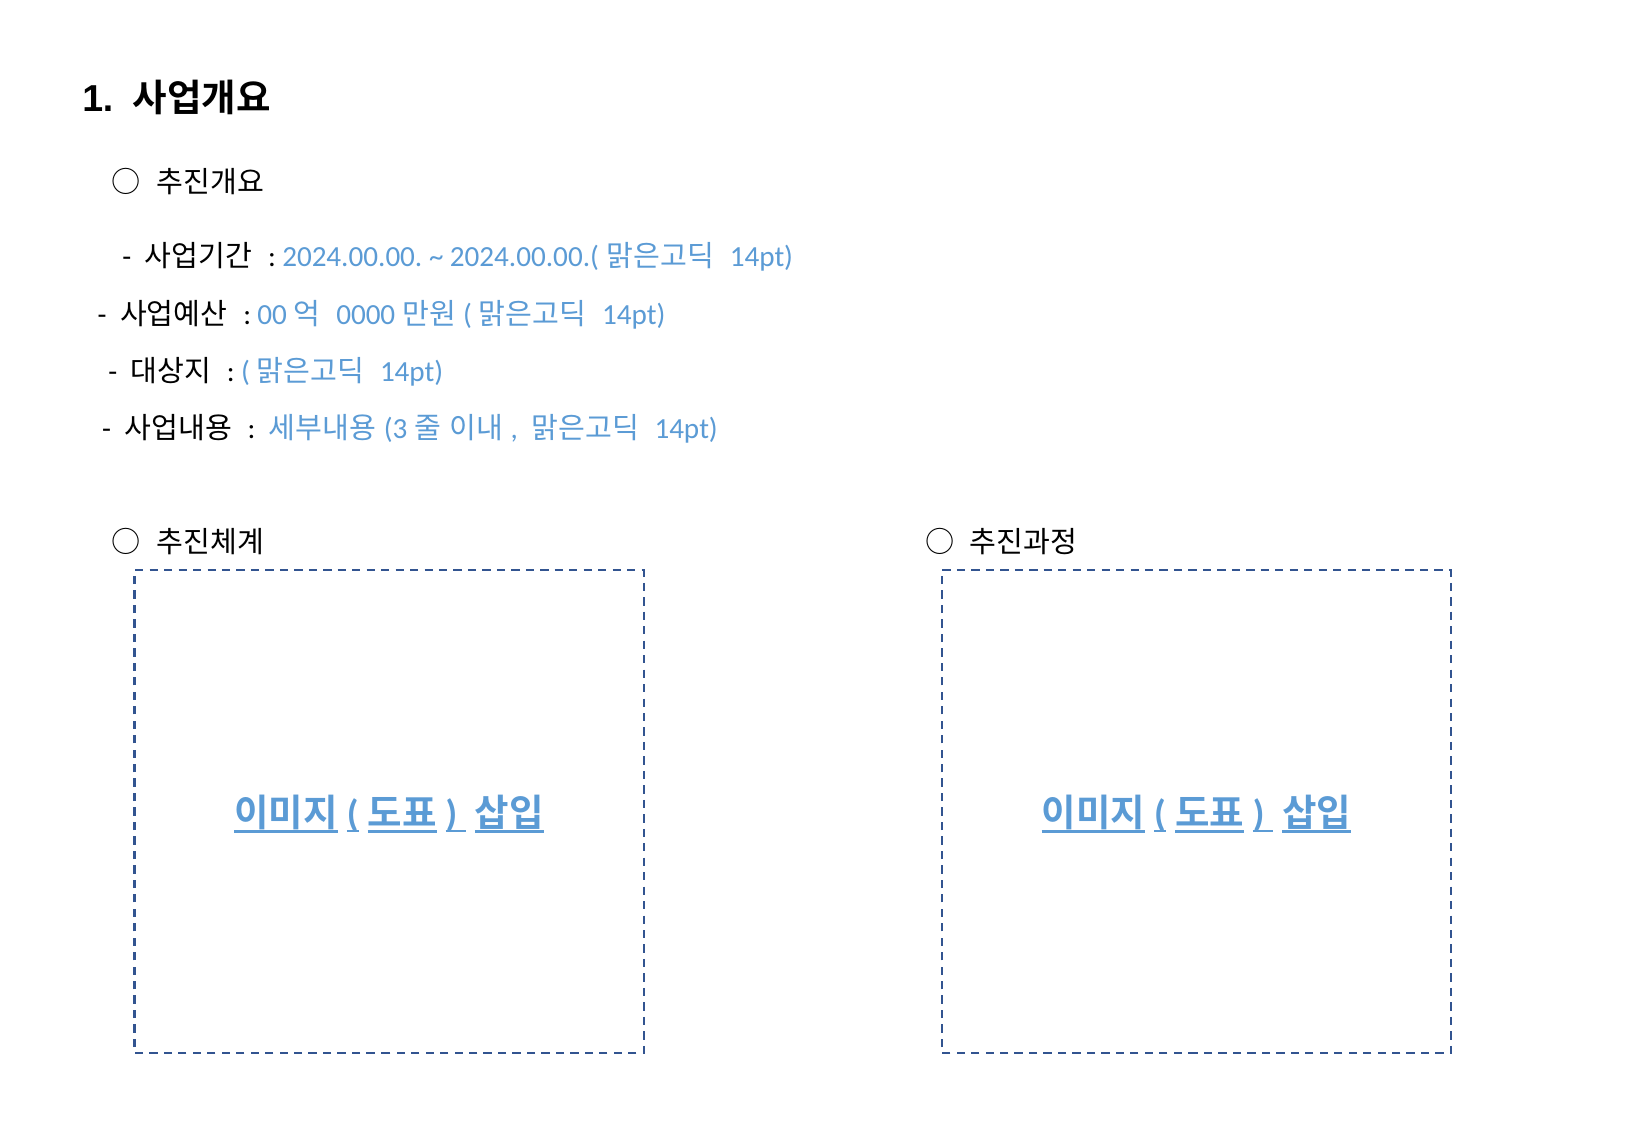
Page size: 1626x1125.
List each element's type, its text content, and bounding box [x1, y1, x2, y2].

text_box - 대상지 : (맑은고딕 14pt) [93, 332, 459, 396]
text_box ○ 추진과정 [910, 503, 1093, 566]
text_box - 사업기간 : 2024.00.00. ~ 2024.00.00.(맑은고딕 14pt) [107, 216, 808, 280]
text_box 이미지(도표) 삽입 [941, 569, 1452, 1054]
text_box 1. 사업개요 [67, 52, 286, 126]
text_box 이미지(도표) 삽입 [133, 569, 645, 1054]
text_box - 사업내용 : 세부내용(3줄 이내, 맑은고딕 14pt) [87, 389, 733, 453]
text_box ○ 추진체계 [97, 503, 280, 566]
text_box - 사업예산 : 00억 0000만원(맑은고딕 14pt) [82, 275, 681, 339]
text_box ○ 추진개요 [97, 142, 280, 206]
